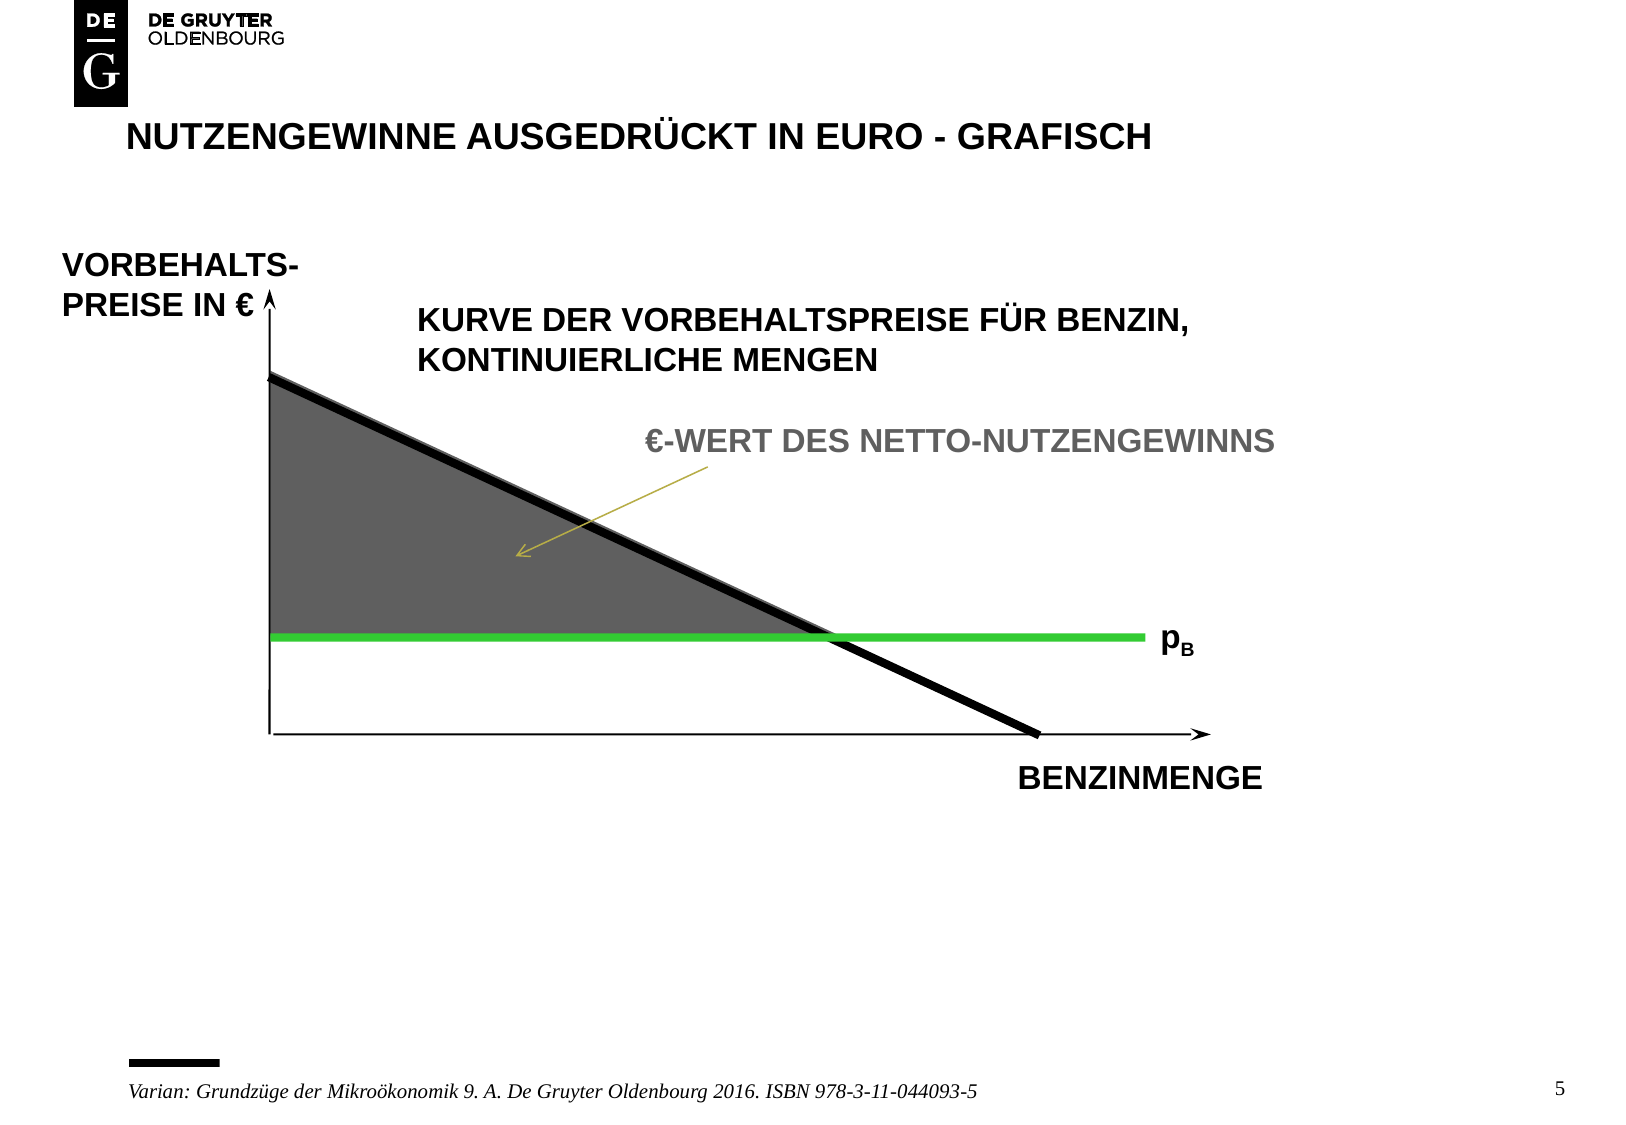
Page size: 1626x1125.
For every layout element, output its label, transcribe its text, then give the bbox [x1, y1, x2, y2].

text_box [515, 466, 709, 557]
title Nutzengewinne ausgedrückt in euro - grafisch [125, 112, 1553, 169]
text_box [1190, 728, 1211, 741]
text_box pB [1145, 607, 1226, 669]
text_box BENZINMENGE [1002, 748, 1279, 804]
text_box [270, 370, 840, 636]
text_box VORBEHALTS- PREISE IN € [46, 235, 362, 331]
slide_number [128, 1077, 1539, 1108]
text_box KURVE DER VORBEHALTSPREISE FÜR BENZIN, KONTINUIERLICHE MENGEN [402, 290, 1206, 386]
text_box €-WERT DES NETTO-NUTZENGEWINNS [629, 411, 1292, 467]
list [129, 211, 1556, 962]
slide_number 5 [1554, 1074, 1614, 1104]
